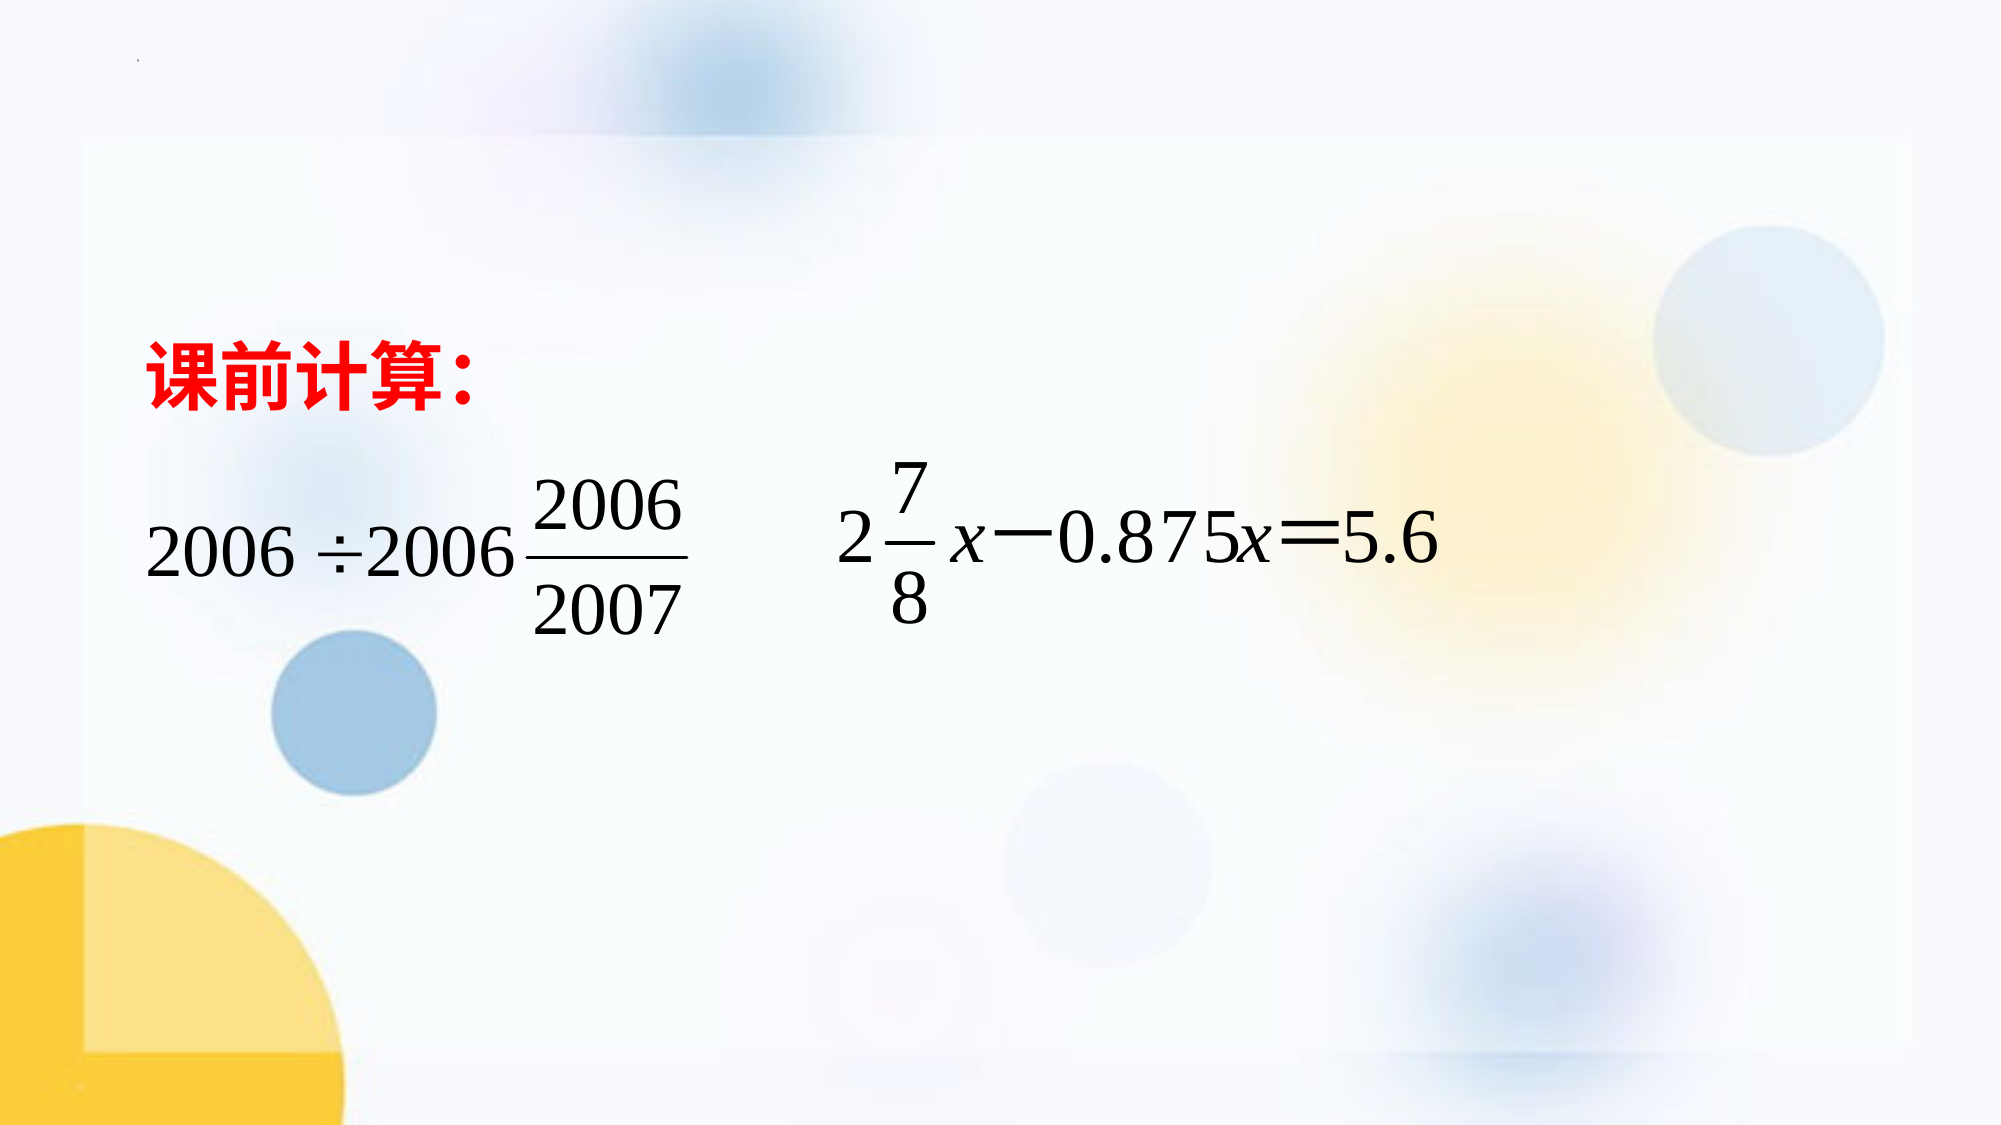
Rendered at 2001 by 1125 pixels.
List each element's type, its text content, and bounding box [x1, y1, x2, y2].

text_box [824, 439, 1451, 640]
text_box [133, 457, 700, 651]
text_box 课前计算： [129, 322, 892, 427]
picture [0, 0, 2001, 1125]
